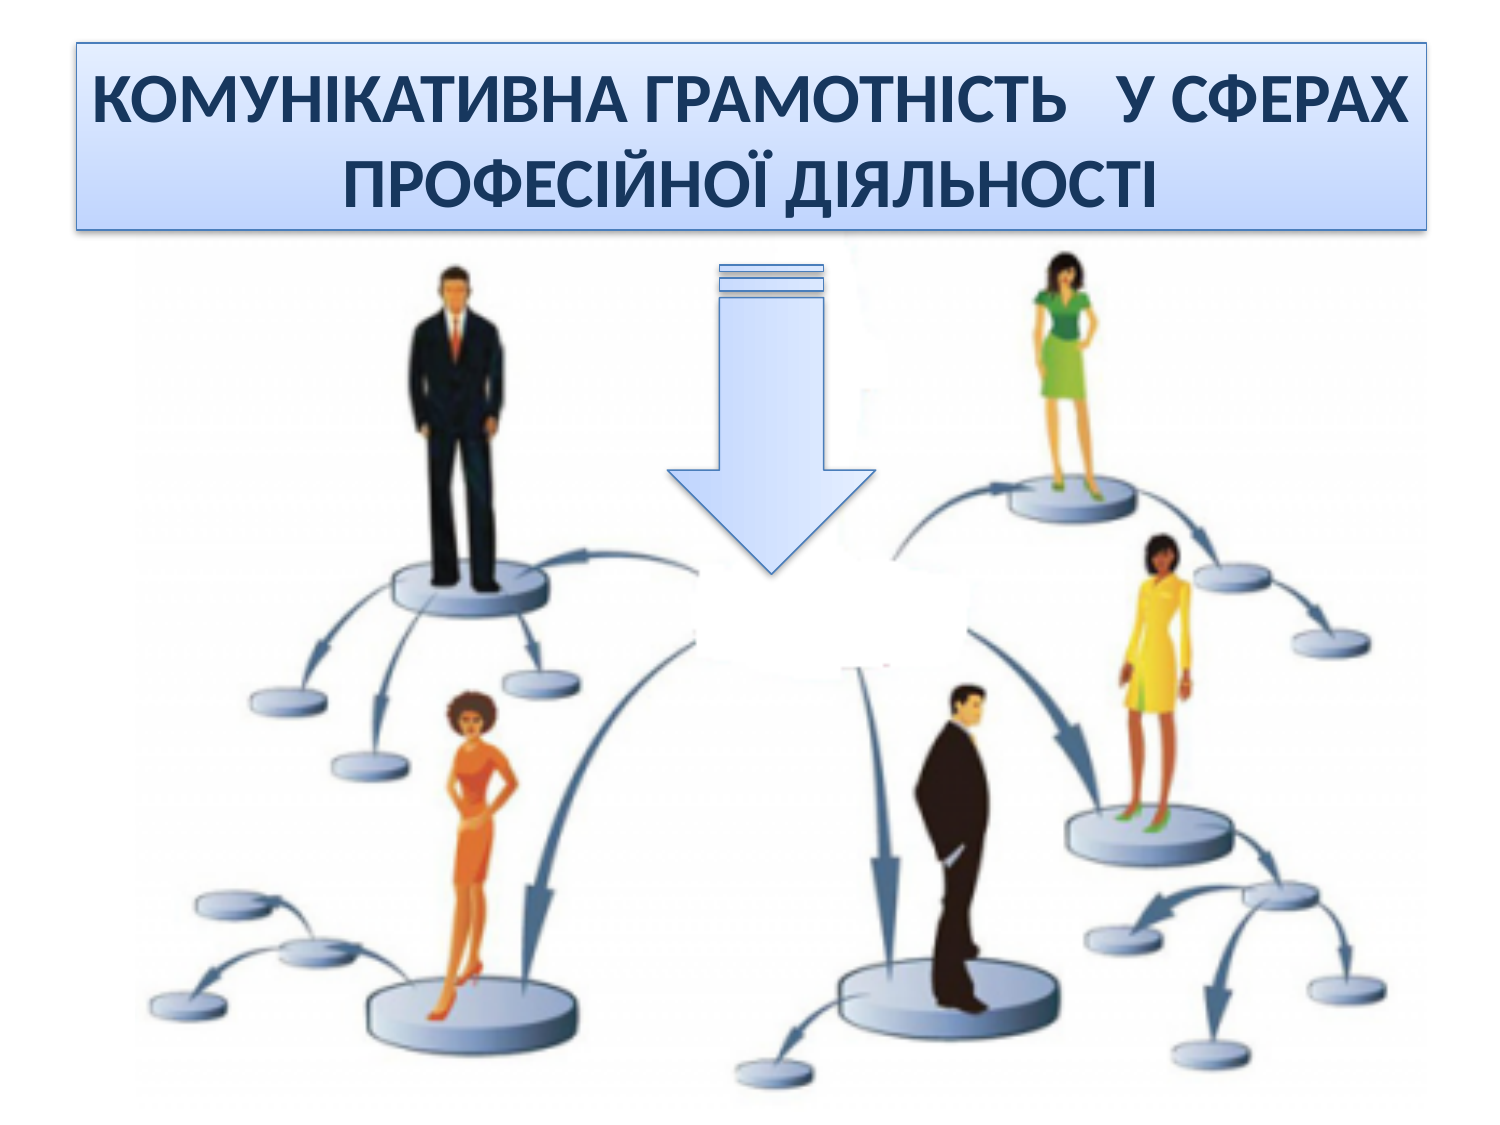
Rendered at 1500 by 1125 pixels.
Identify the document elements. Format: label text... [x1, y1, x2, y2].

picture [135, 143, 1427, 1112]
text_box КОМУНІКАТИВНА ГРАМОТНІСТЬ У СФЕРАХ ПРОФЕСІЙНОЇ ДІЯЛЬНОСТІ [76, 42, 1427, 231]
